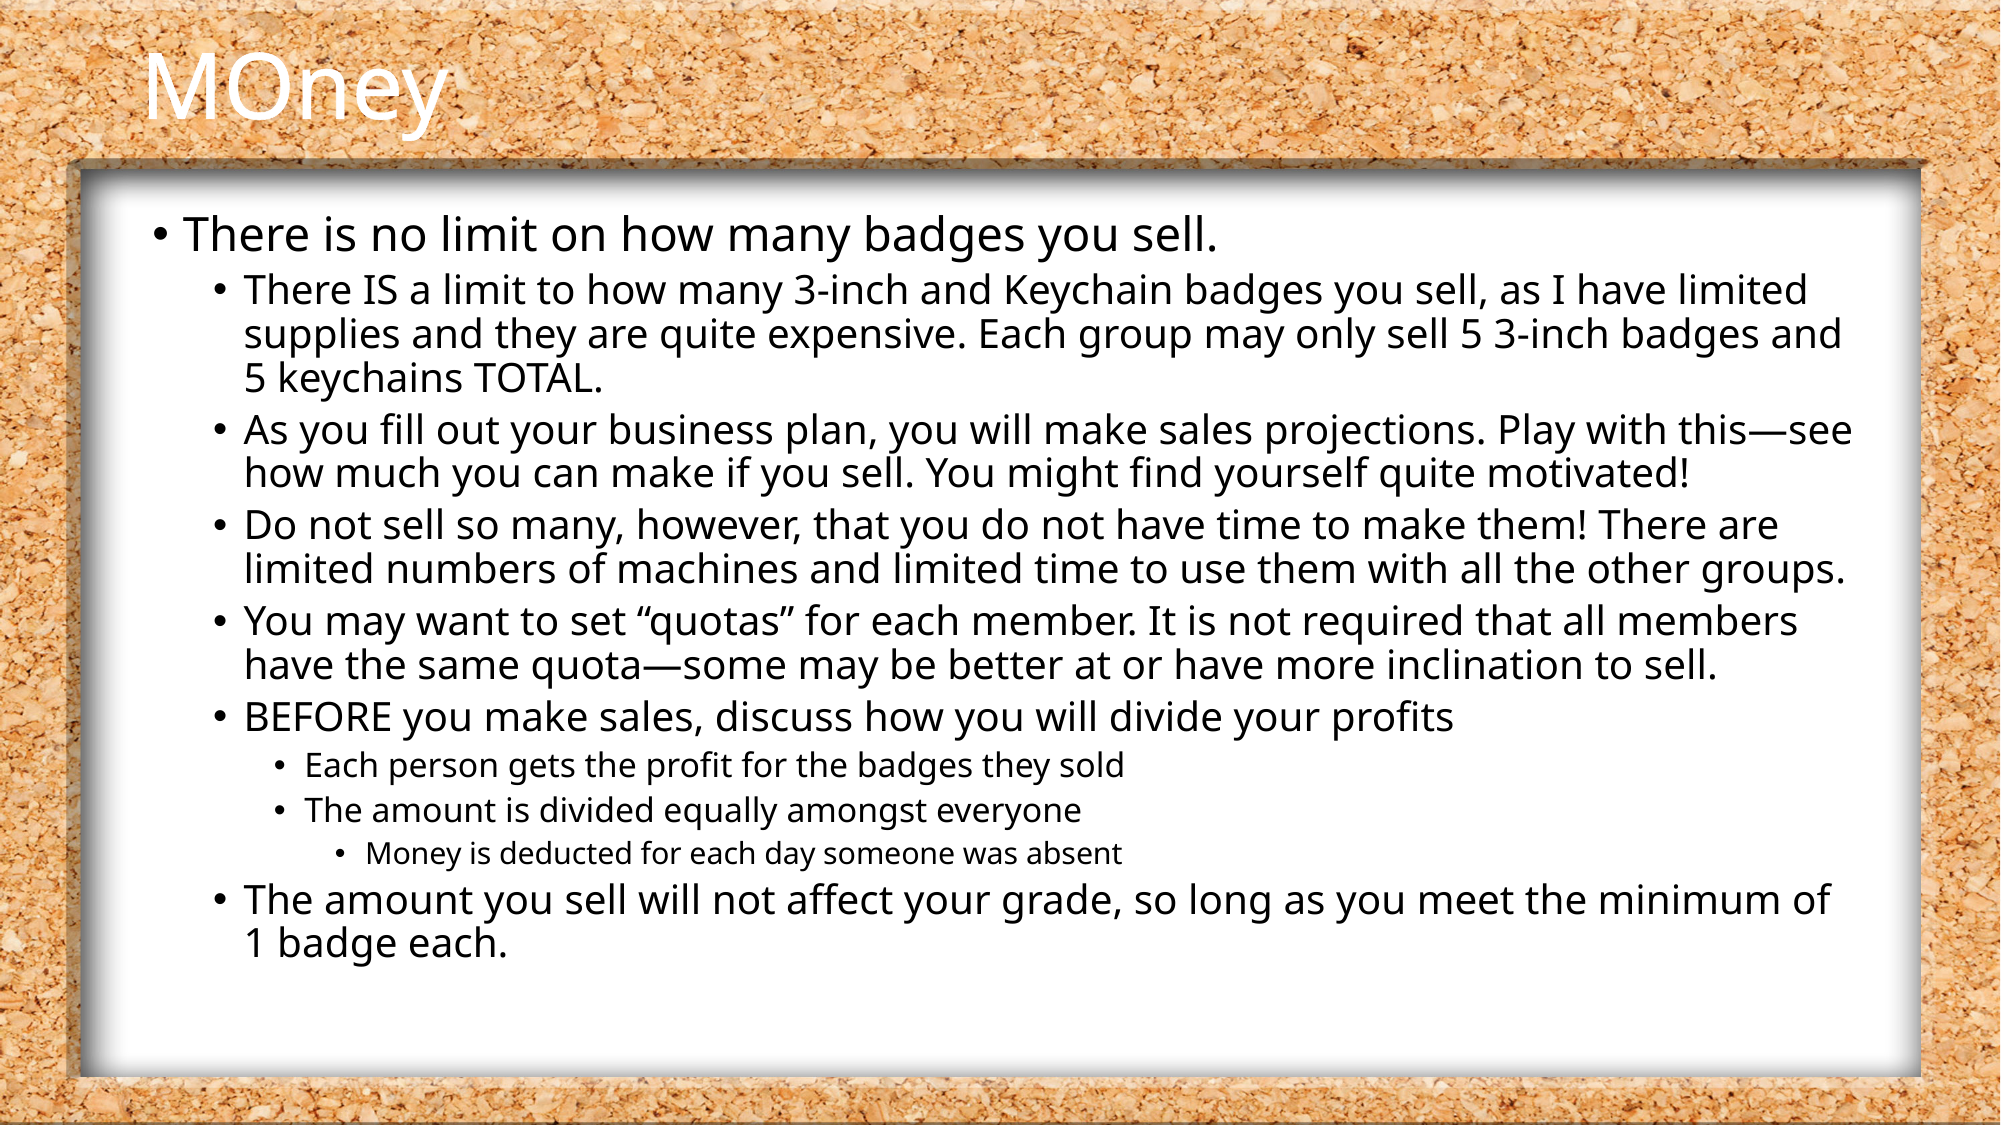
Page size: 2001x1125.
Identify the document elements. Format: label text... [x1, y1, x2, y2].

list There is no limit on how many badges you sell. There IS a limit to how many 3-inch and Keychain badges you sell, as I have limited supplies and they are quite expensive. Each group may only sell 5 3-inch badges and 5 keychains TOTAL. As you fill out your business plan, you will make sales projections. Play with this—see how much you can make if you sell. You might find yourself quite motivated! Do not sell so many, however, that you do not have time to make them! There are limited numbers of machines and limited time to use them with all the other groups. You may want to set “quotas” for each member. It is not required that all members have the same quota—some may be better at or have more inclination to sell. BEFORE you make sales, discuss how you will divide your profits Each person gets the profit for the badges they sold The amount is divided equally amongst everyone Money is deducted for each day someone was absent The amount you sell will not affect your grade, so long as you meet the minimum of 1 badge each. [137, 202, 1873, 1063]
title MOney [125, 0, 1851, 198]
picture [0, 0, 2001, 1125]
